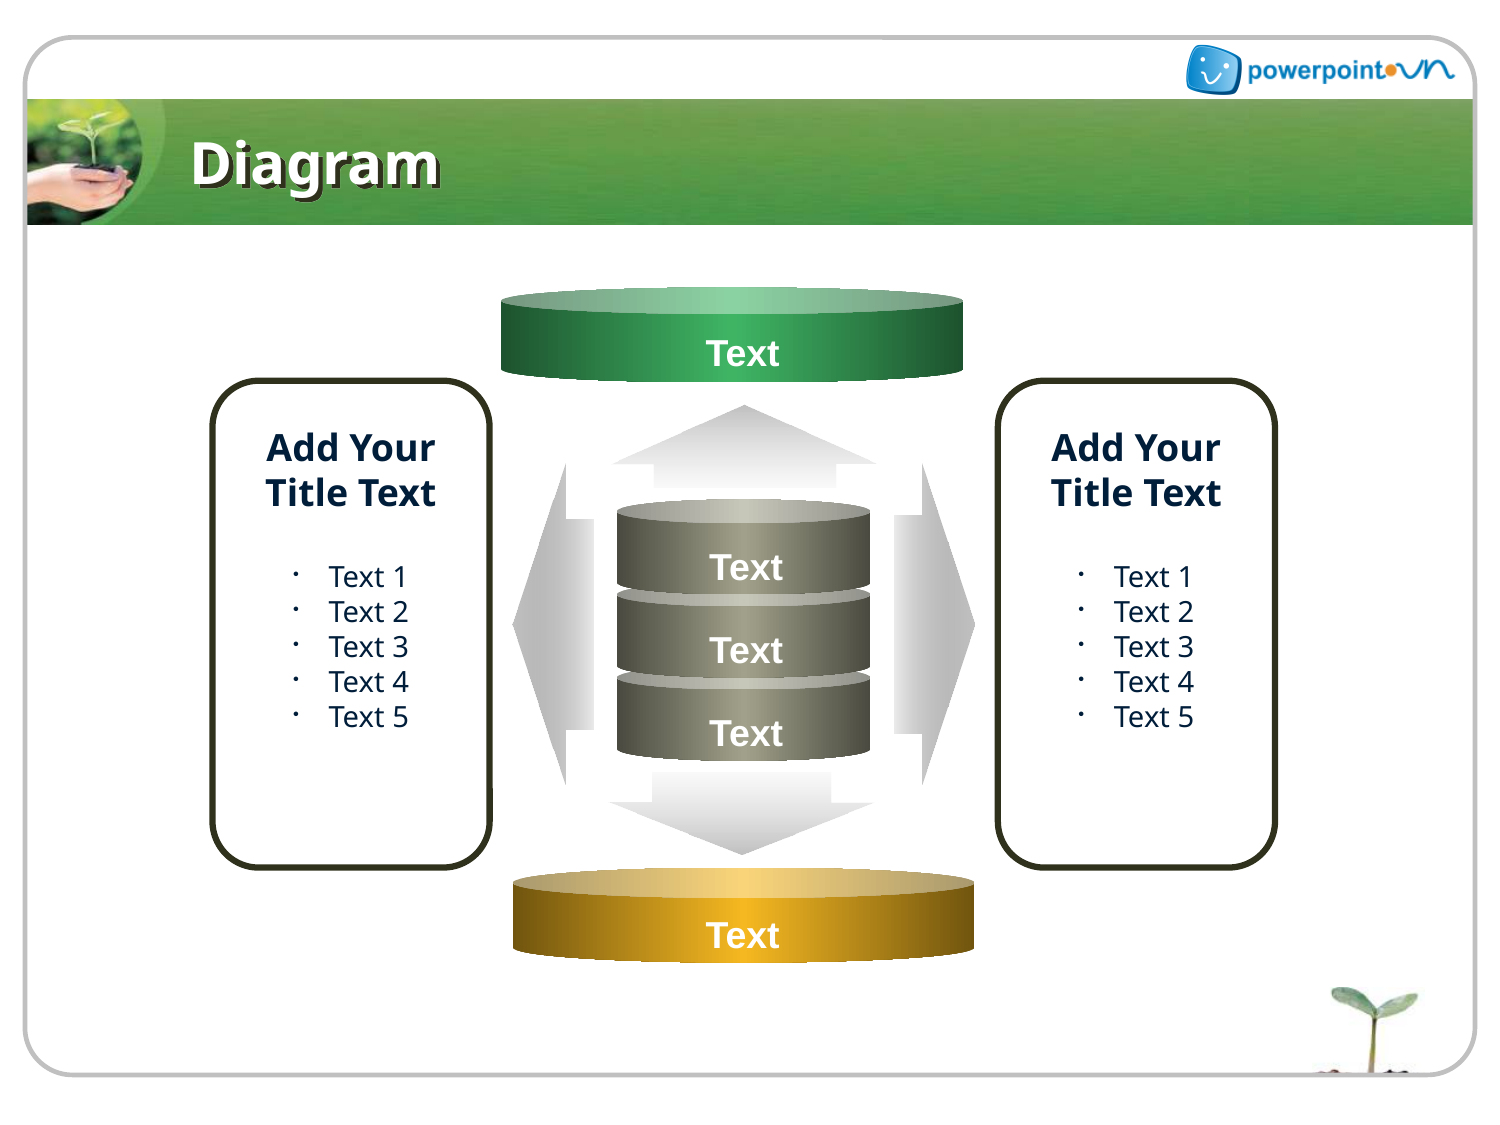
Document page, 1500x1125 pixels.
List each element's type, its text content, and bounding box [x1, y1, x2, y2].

picture [28, 99, 1472, 225]
title Diagram [174, 117, 1429, 205]
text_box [212, 287, 1275, 964]
picture [1183, 43, 1466, 96]
picture [1312, 987, 1425, 1072]
